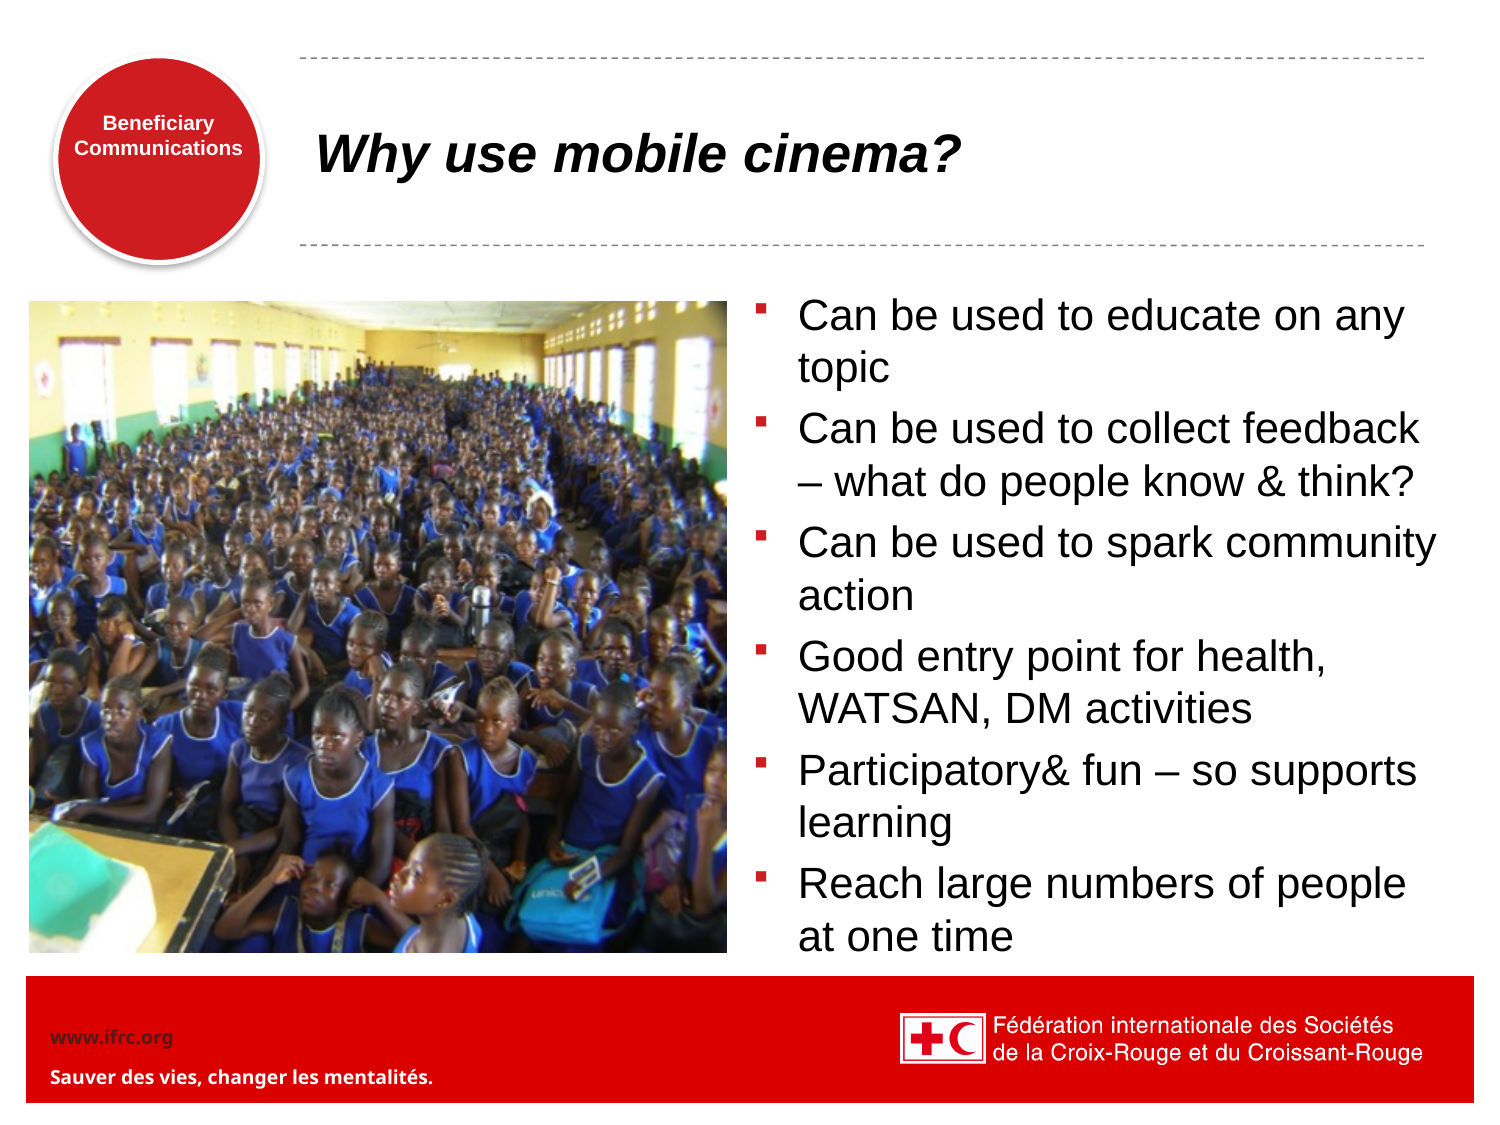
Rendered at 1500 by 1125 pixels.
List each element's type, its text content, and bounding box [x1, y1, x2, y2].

title Why use mobile cinema? [299, 57, 1426, 246]
picture [29, 300, 727, 953]
list Can be used to educate on any topic Can be used to collect feedback – what do people know & think? Can be used to spark community action Good entry point for health, WATSAN, DM activities Participatory& fun – so supports learning Reach large numbers of people at one time [737, 278, 1471, 967]
picture [900, 1013, 1422, 1065]
